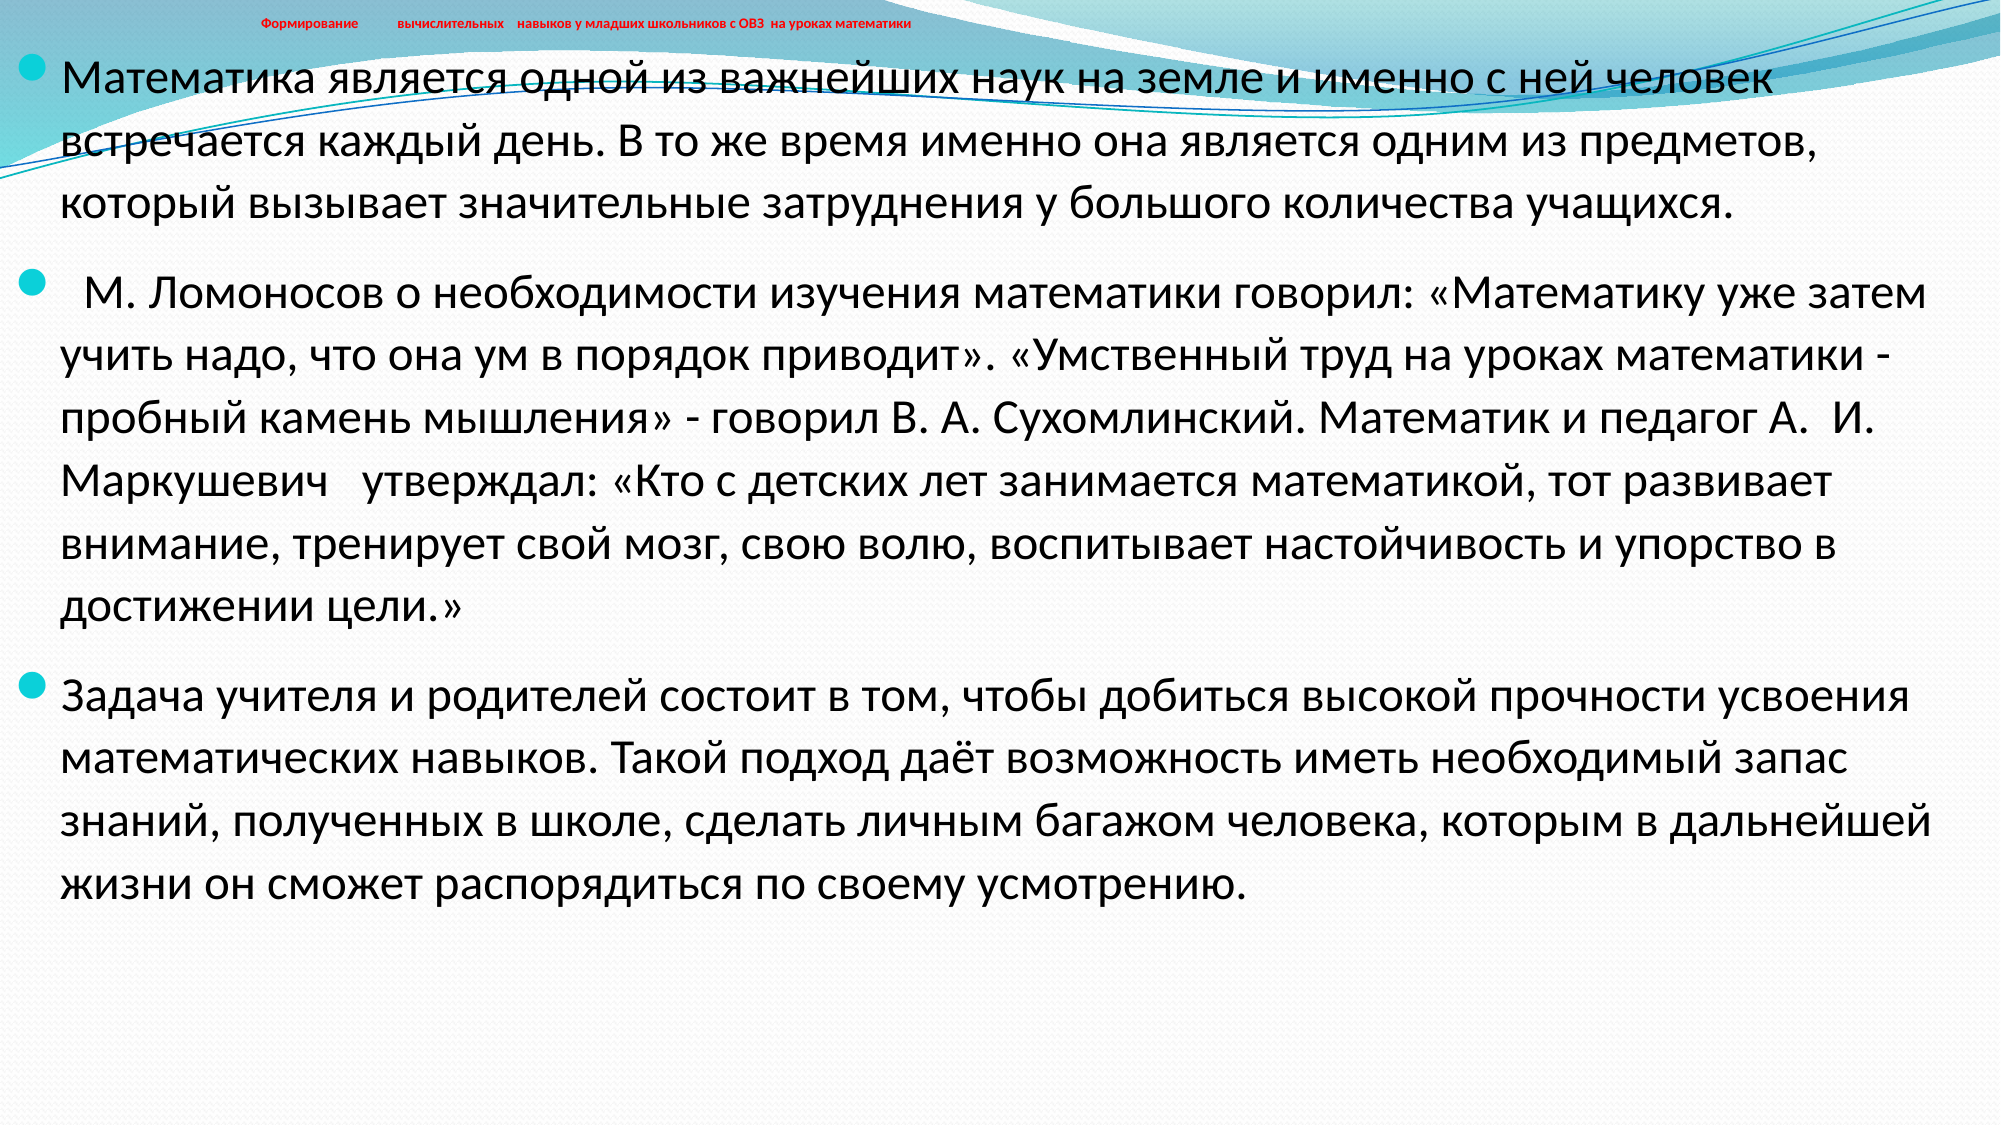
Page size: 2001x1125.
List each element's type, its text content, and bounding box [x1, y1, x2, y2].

title Формирование вычислительных навыков у младших школьников с ОВЗ на уроках математики [137, 0, 1863, 32]
list Математика является одной из важнейших наук на земле и именно с ней человек встречается каждый день. В то же время именно она является одним из предметов, который вызывает значительные затруднения у большого количества учащихся. М. Ломоносов о необходимости изучения математики говорил: «Математику уже затем учить надо, что она ум в порядок приводит». «Умственный труд на уроках математики - пробный камень мышления» - говорил В. А. Сухомлинский. Математик и педагог А. И. Маркушевич утверждал: «Кто с детских лет занимается математикой, тот развивает внимание, тренирует свой мозг, свою волю, воспитывает настойчивость и упорство в достижении цели.» Задача учителя и родителей состоит в том, чтобы добиться высокой прочности усвоения математических навыков. Такой подход даёт возможность иметь необходимый запас знаний, полученных в школе, сделать личным багажом человека, которым в дальнейшей жизни он сможет распорядиться по своему усмотрению. [0, 32, 2000, 1109]
